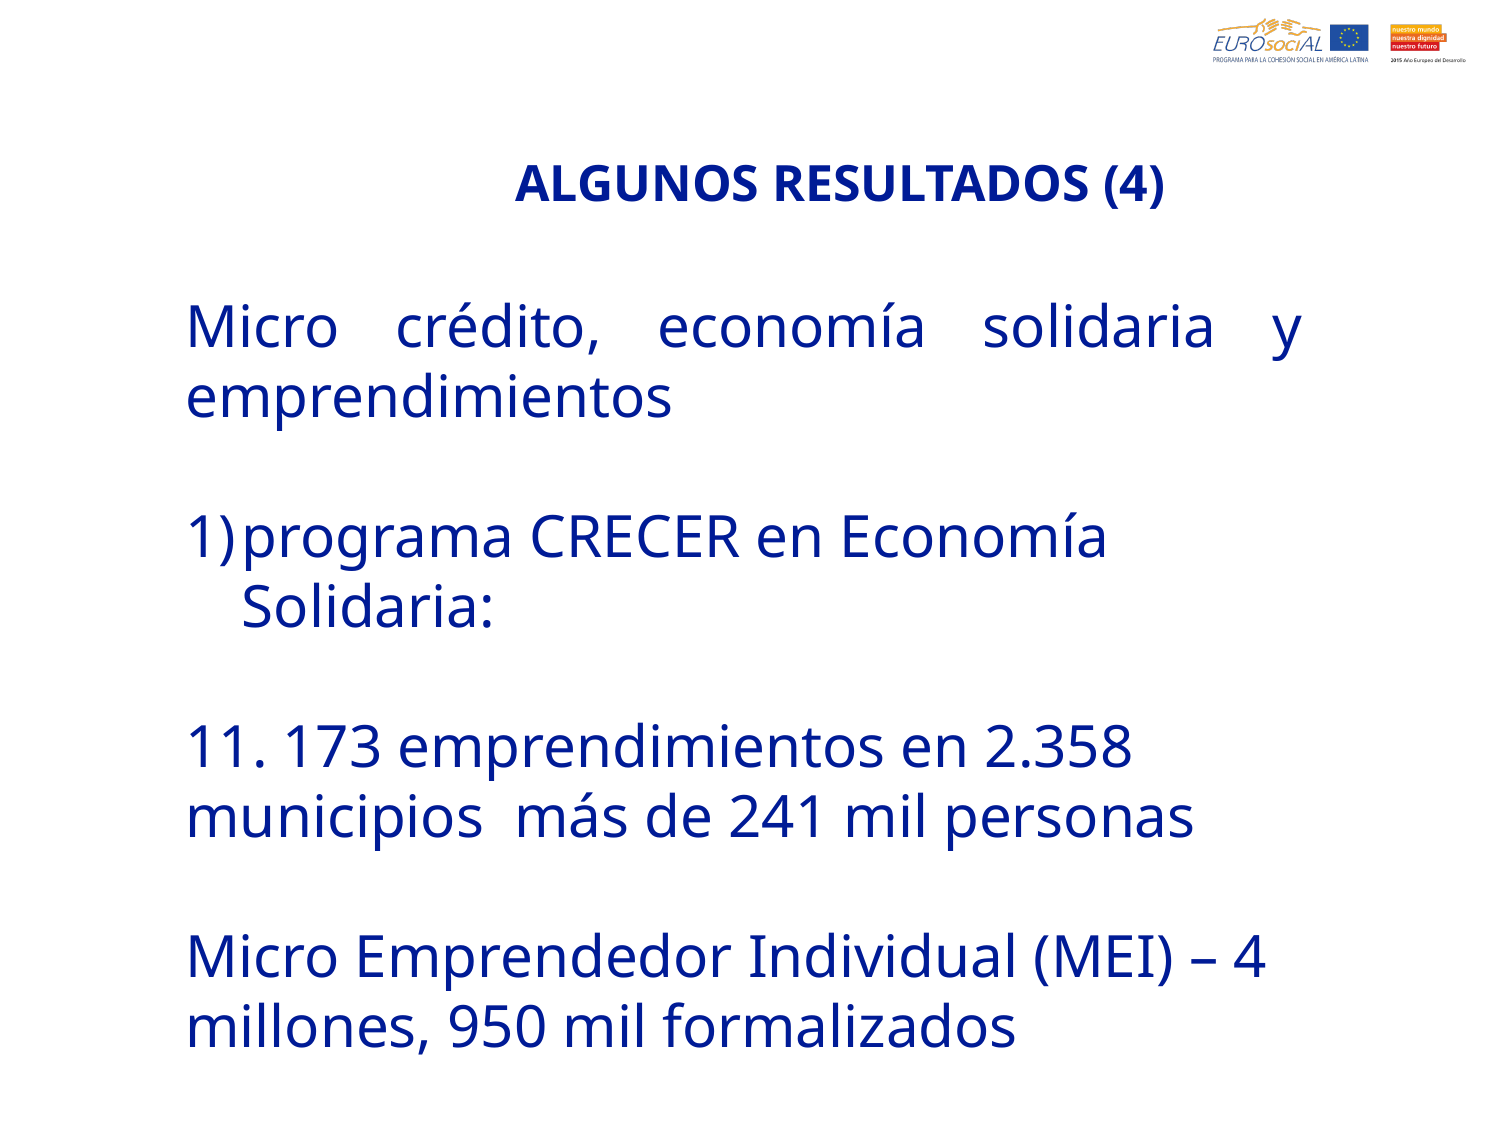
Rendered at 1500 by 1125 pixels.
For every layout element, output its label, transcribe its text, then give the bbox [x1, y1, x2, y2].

text_box Micro crédito, economía solidaria y emprendimientos programa CRECER en Economía Solidaria: 11. 173 emprendimientos en 2.358 municipios más de 241 mil personas Micro Emprendedor Individual (MEI) – 4 millones, 950 mil formalizados [170, 282, 1317, 1125]
text_box ALGUNOS RESULTADOS (4) [416, 143, 1265, 219]
picture [1206, 14, 1470, 69]
